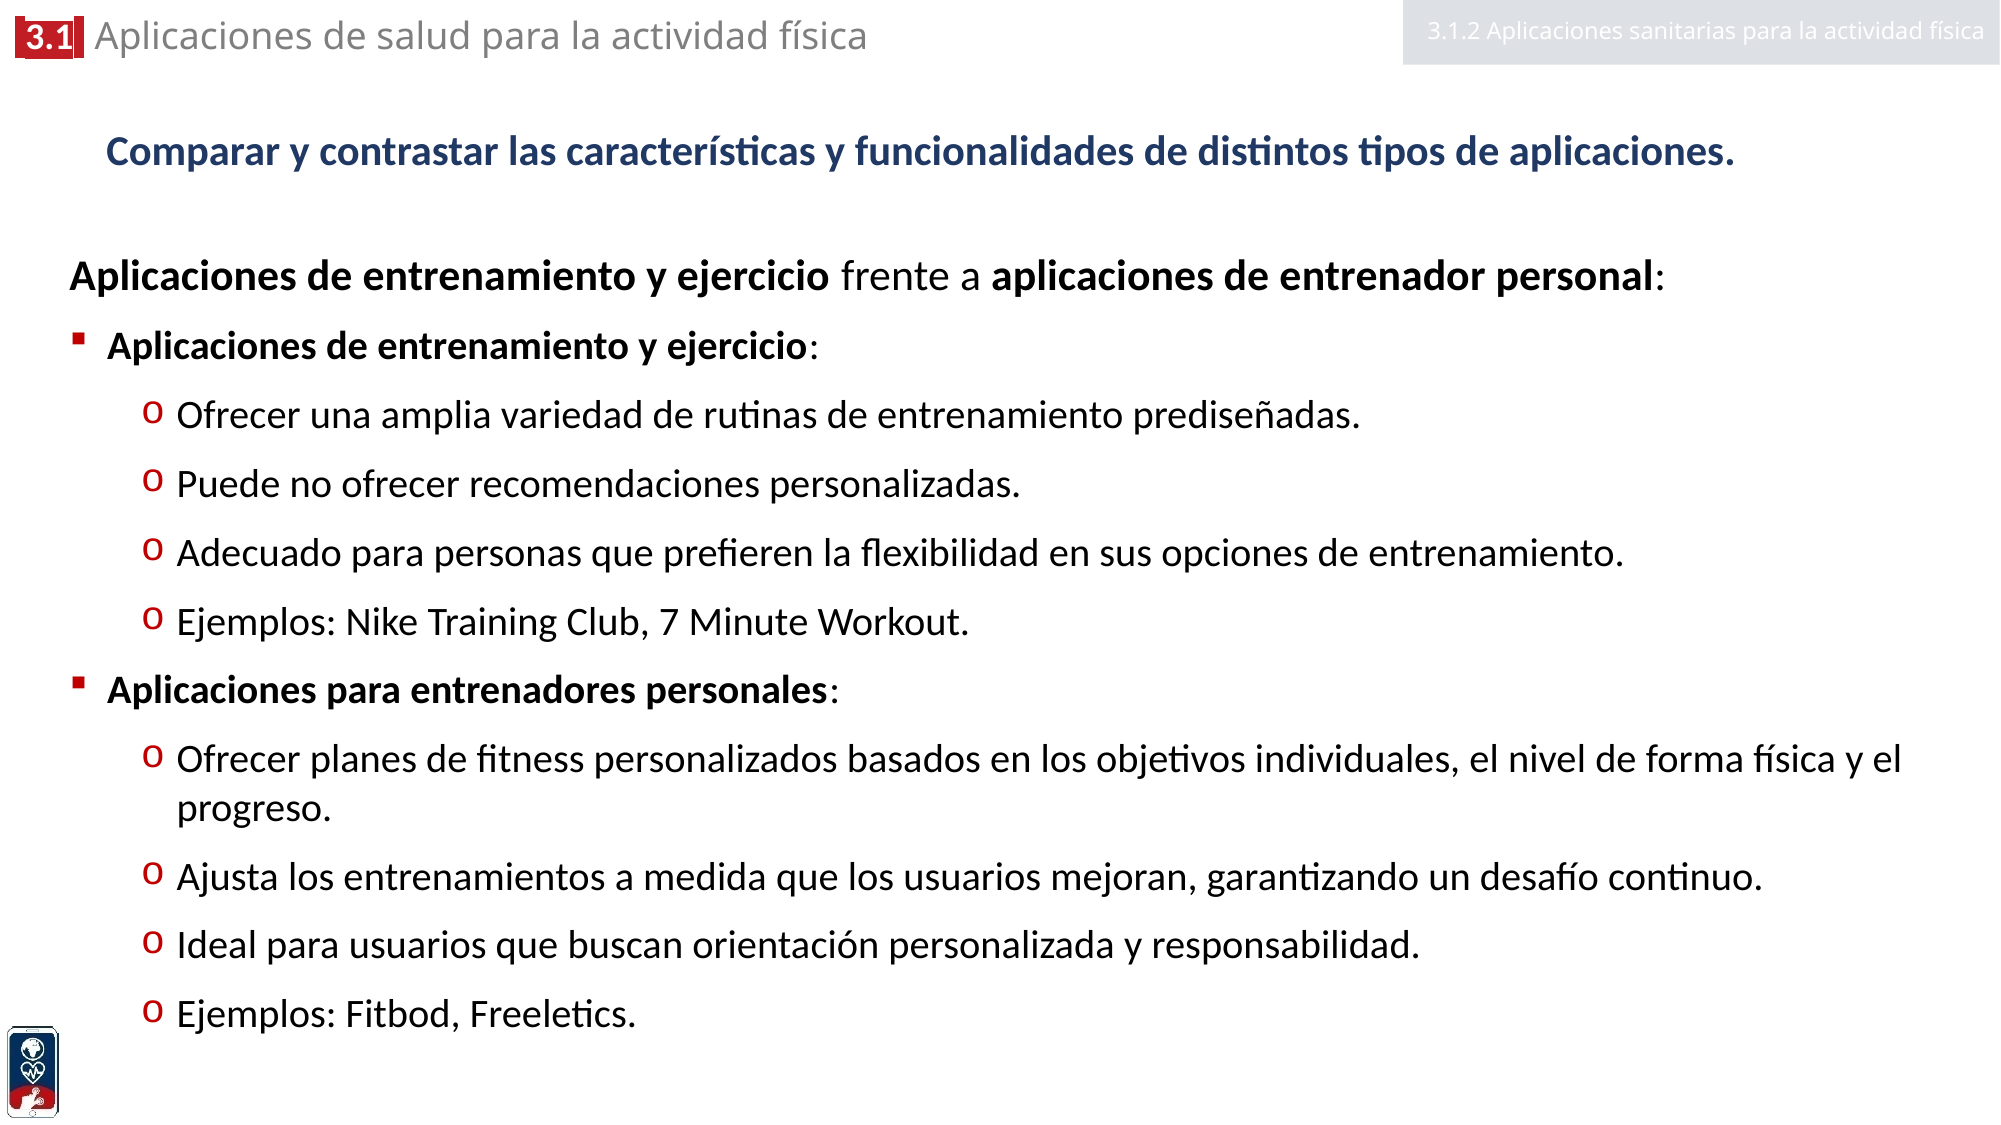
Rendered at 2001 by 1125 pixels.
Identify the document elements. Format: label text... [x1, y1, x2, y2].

text_box 3.1.2 Aplicaciones sanitarias para la actividad física [1403, 0, 2000, 65]
picture [7, 1026, 59, 1118]
list Aplicaciones de entrenamiento y ejercicio frente a aplicaciones de entrenador personal: Aplicaciones de entrenamiento y ejercicio: Ofrecer una amplia variedad de rutinas de entrenamiento prediseñadas. Puede no ofrecer recomendaciones personalizadas. Adecuado para personas que prefieren la flexibilidad en sus opciones de entrenamiento. Ejemplos: Nike Training Club, 7 Minute Workout. Aplicaciones para entrenadores personales: Ofrecer planes de fitness personalizados basados en los objetivos individuales, el nivel de forma física y el progreso. Ajusta los entrenamientos a medida que los usuarios mejoran, garantizando un desafío continuo. Ideal para usuarios que buscan orientación personalizada y responsabilidad. Ejemplos: Fitbod, Freeletics. [54, 238, 1943, 1047]
title Comparar y contrastar las características y funcionalidades de distintos tipos de aplicaciones. [91, 102, 1906, 202]
